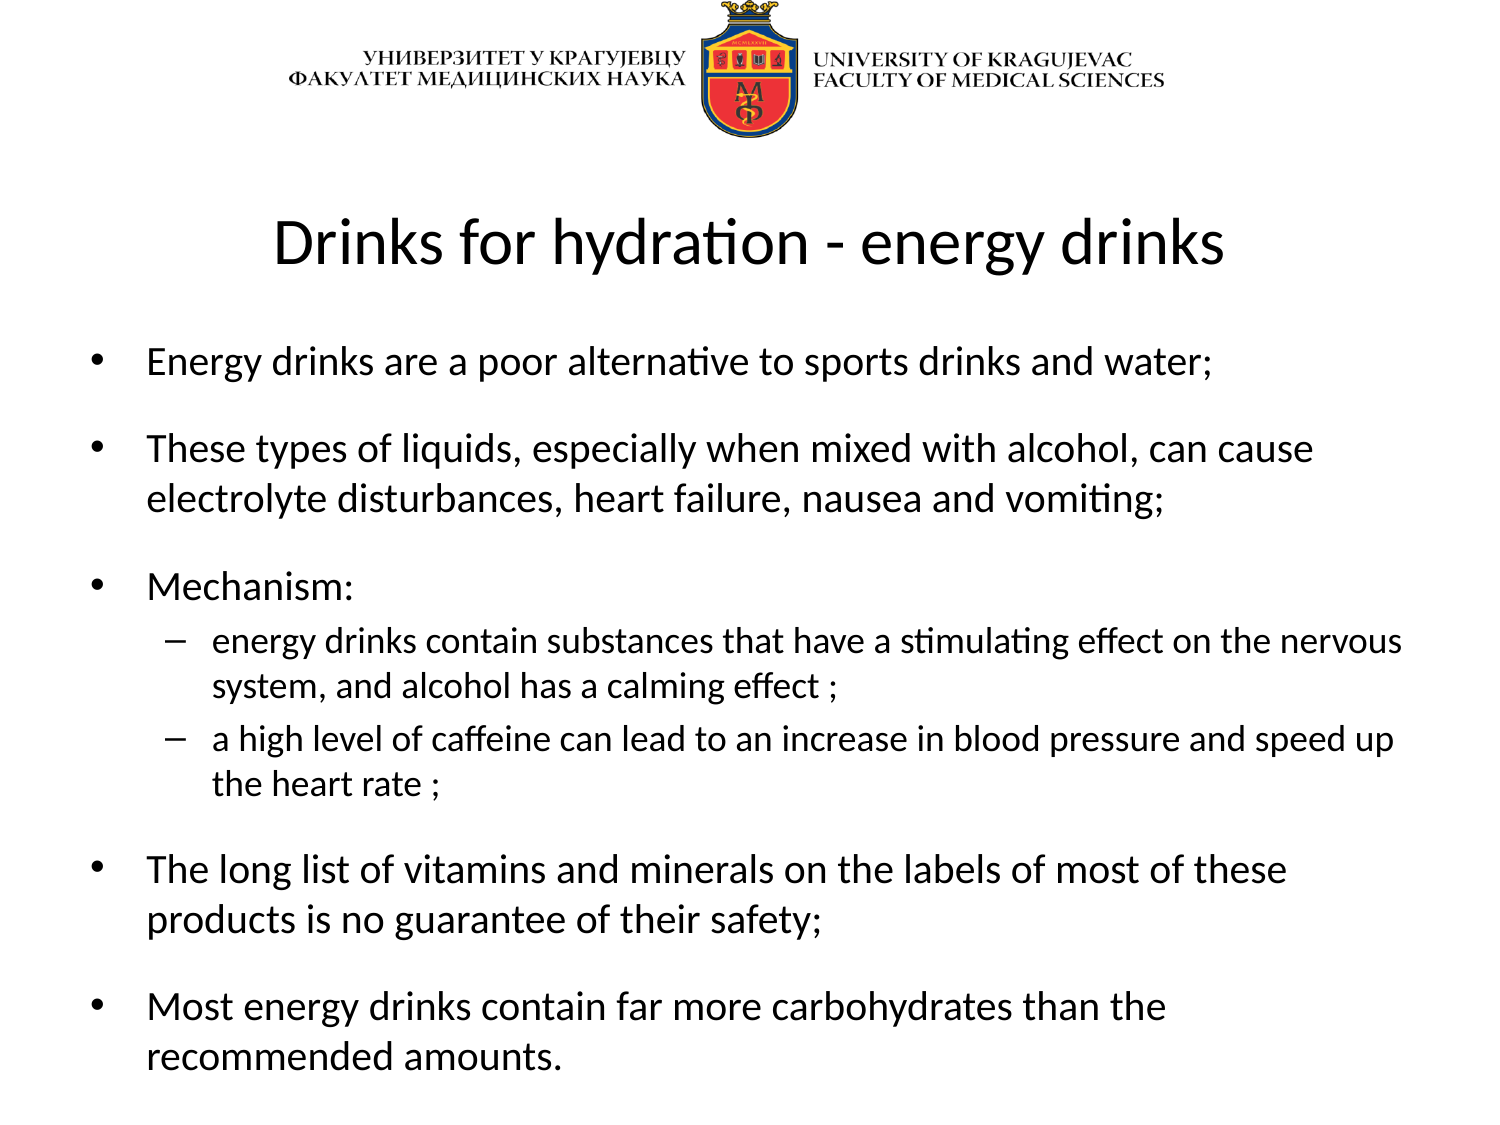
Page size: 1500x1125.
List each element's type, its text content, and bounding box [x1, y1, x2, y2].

list Energy drinks are a poor alternative to sports drinks and water; These types of liquids, especially when mixed with alcohol, can cause electrolyte disturbances, heart failure, nausea and vomiting; Mechanism: energy drinks contain substances that have a stimulating effect on the nervous system, and alcohol has a calming effect ; a high level of caffeine can lead to an increase in blood pressure and speed up the heart rate ; The long list of vitamins and minerals on the labels of most of these products is no guarantee of their safety; Most energy drinks contain far more carbohydrates than the recommended amounts. [74, 326, 1426, 1107]
picture [289, 0, 1164, 138]
title Drinks for hydration - energy drinks [74, 162, 1426, 315]
